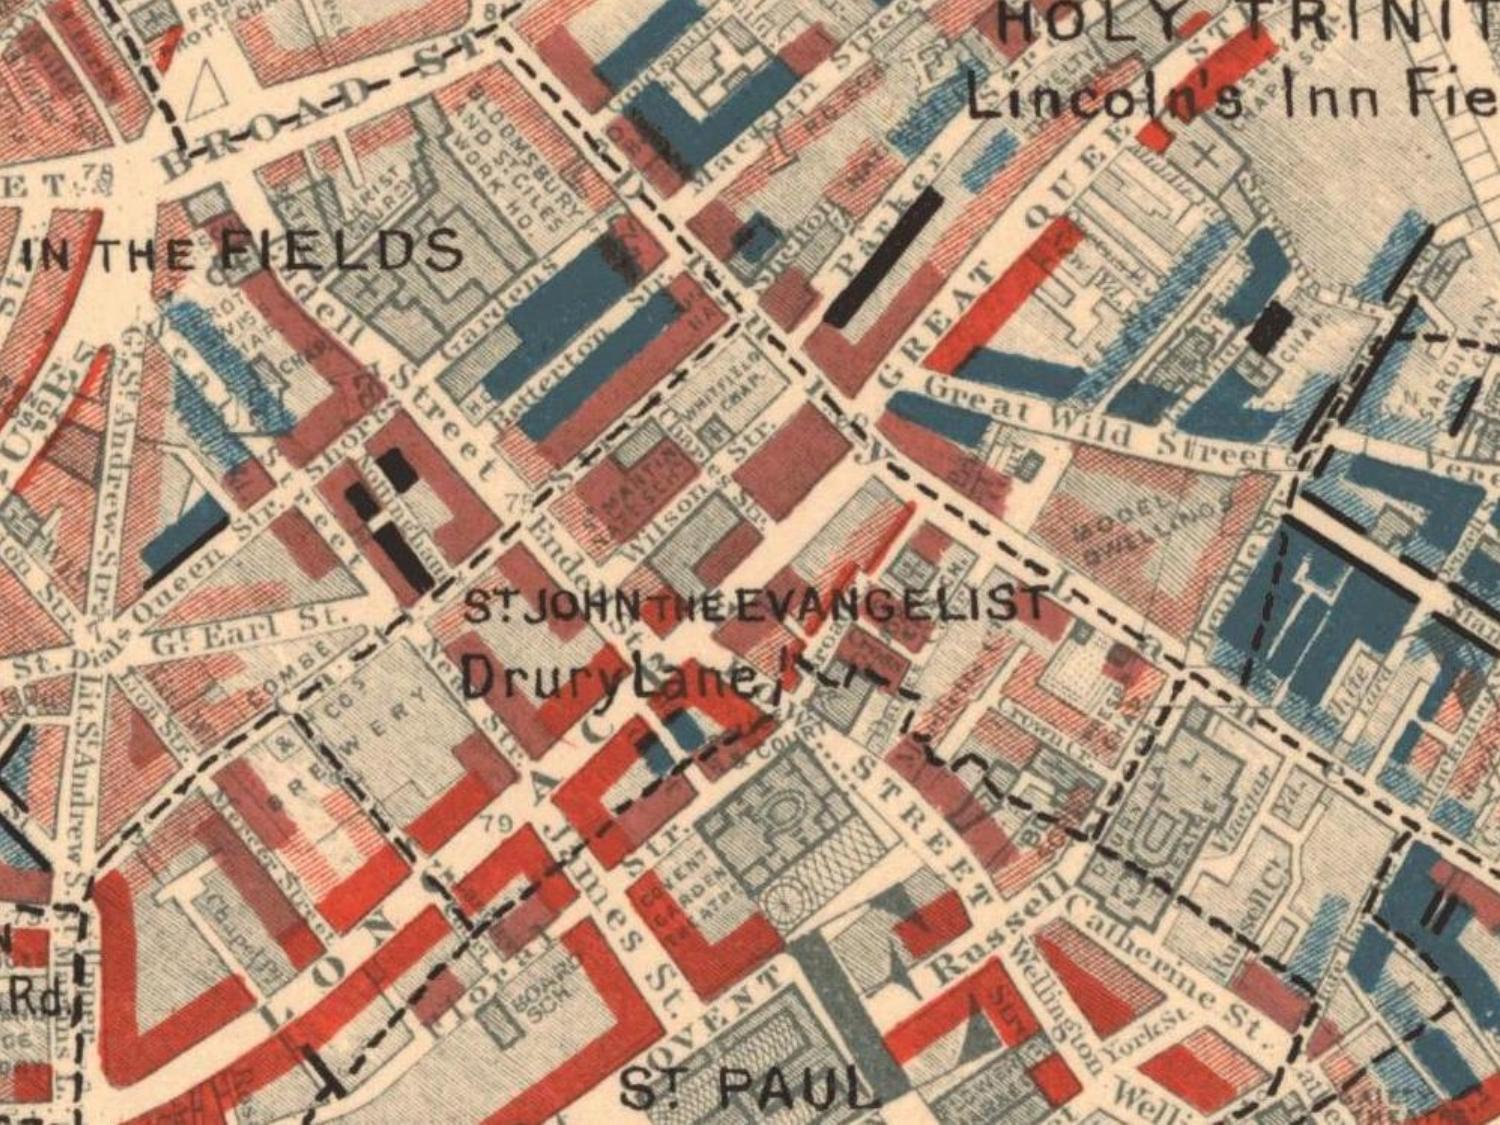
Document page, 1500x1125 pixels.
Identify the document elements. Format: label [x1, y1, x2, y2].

list [0, 0, 1500, 1125]
